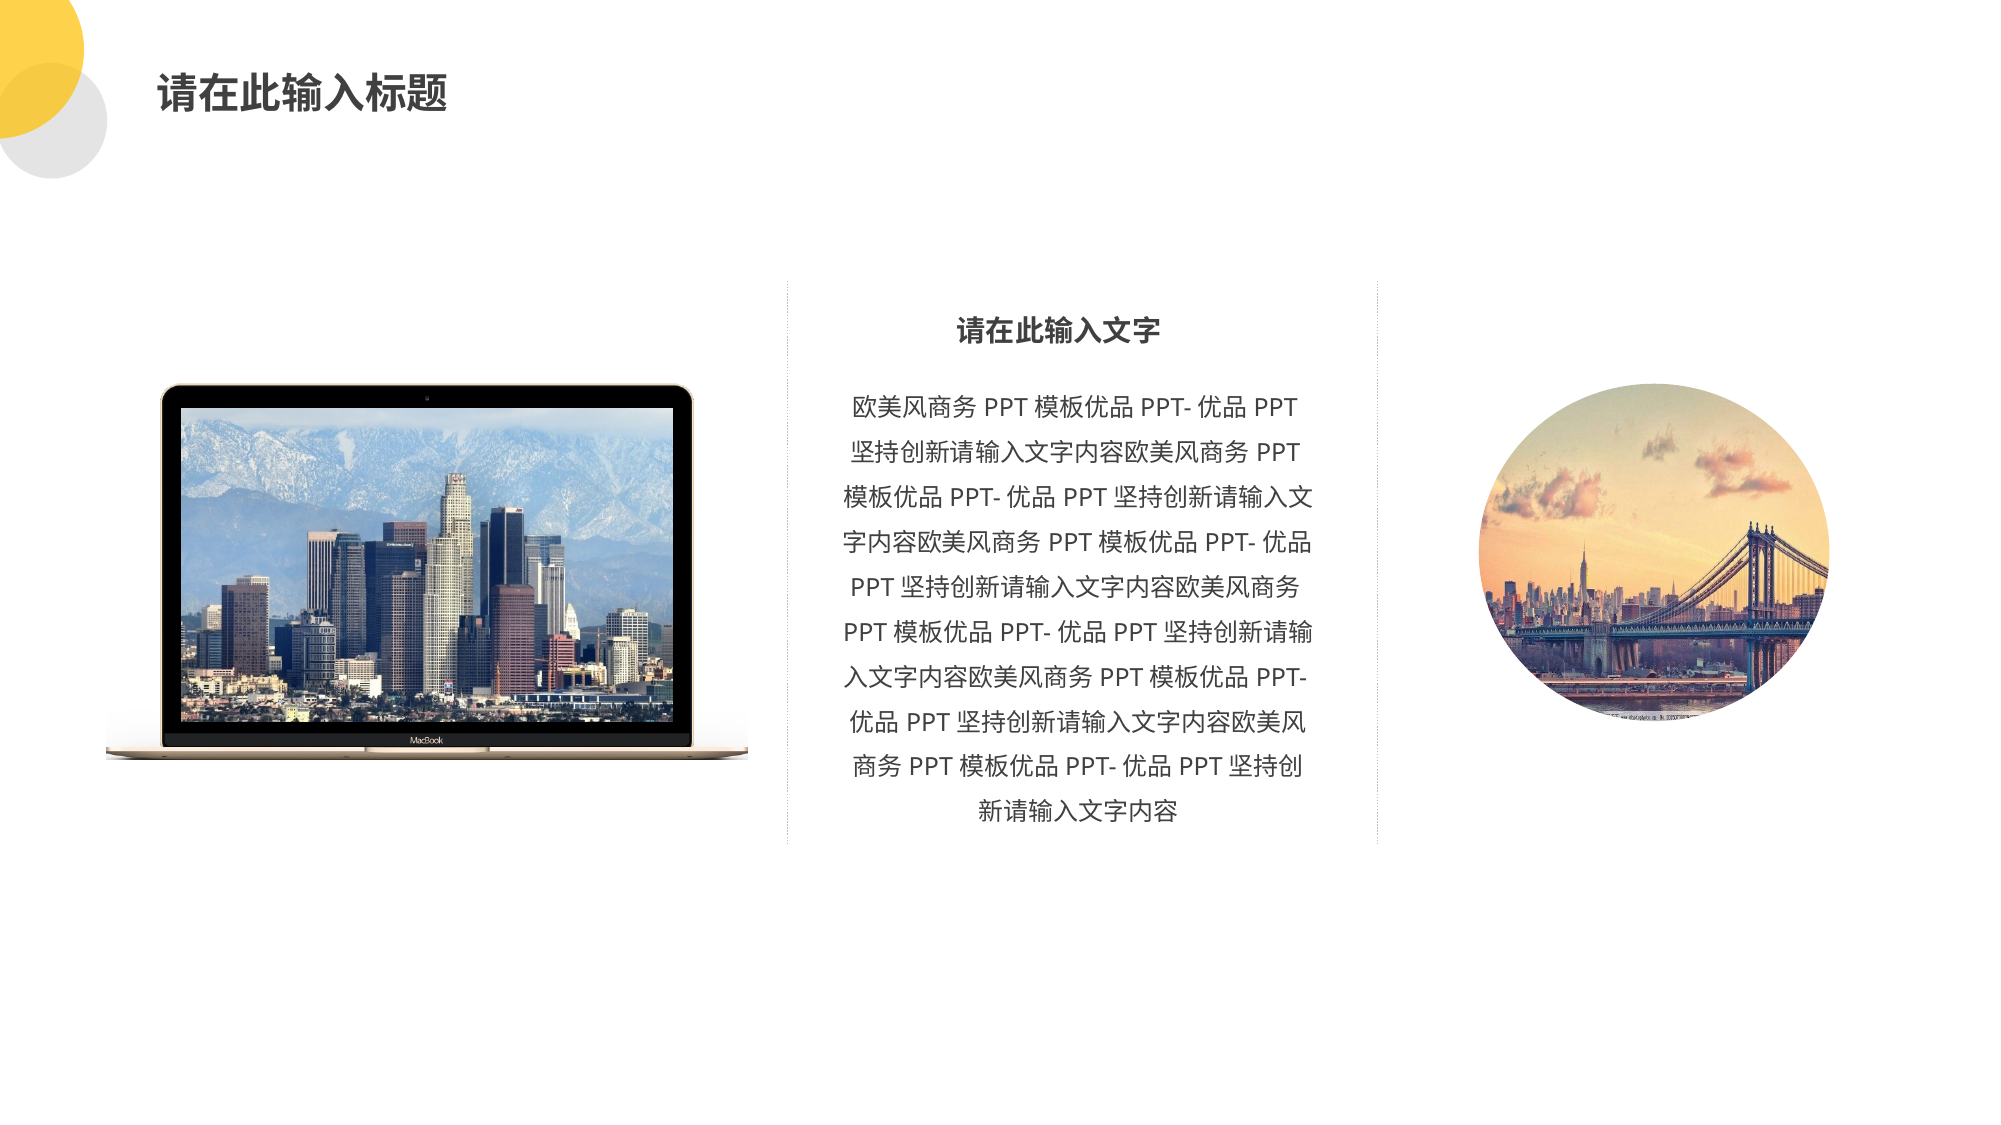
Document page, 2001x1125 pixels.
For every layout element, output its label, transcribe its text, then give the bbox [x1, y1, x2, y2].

text_box 请在此输入标题 [141, 59, 464, 124]
text_box 欧美风商务PPT模板优品PPT-优品PPT坚持创新请输入文字内容欧美风商务PPT模板优品PPT-优品PPT坚持创新请输入文字内容欧美风商务PPT模板优品PPT-优品PPT坚持创新请输入文字内容欧美风商务PPT模板优品PPT-优品PPT坚持创新请输入文字内容欧美风商务PPT模板优品PPT-优品PPT坚持创新请输入文字内容欧美风商务PPT模板优品PPT-优品PPT坚持创新请输入文字内容 [827, 369, 1330, 834]
picture [1478, 383, 1830, 722]
text_box 请在此输入文字 [941, 304, 1177, 355]
picture [106, 383, 748, 760]
